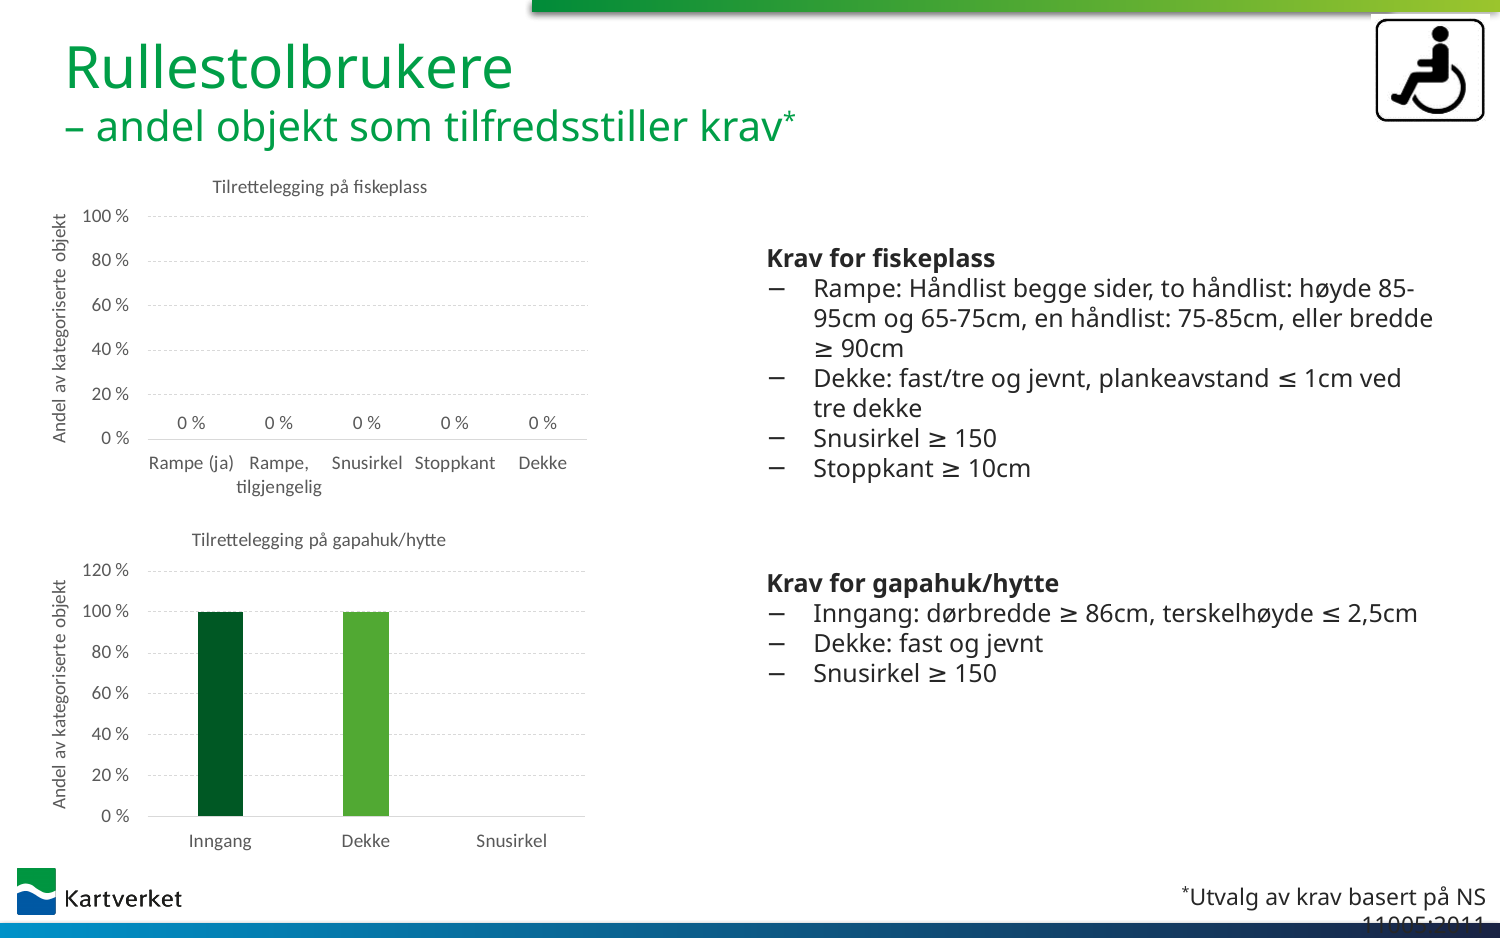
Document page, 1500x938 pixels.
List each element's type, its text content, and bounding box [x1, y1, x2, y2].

text_box Rullestolbrukere – andel objekt som tilfredsstiller krav* [49, 29, 1431, 158]
picture [41, 520, 596, 859]
picture [41, 166, 598, 505]
picture [1371, 13, 1491, 127]
text_box *Utvalg av krav basert på NS 11005:2011 [1068, 873, 1500, 938]
text_box Krav for gapahuk/hytte Inngang: dørbredde ≥ 86cm, terskelhøyde ≤ 2,5cm Dekke: fast og jevnt Snusirkel ≥ 150 [751, 560, 1452, 695]
text_box Krav for fiskeplass Rampe: Håndlist begge sider, to håndlist: høyde 85-95cm og 65-75cm, en håndlist: 75-85cm, eller bredde ≥ 90cm Dekke: fast/tre og jevnt, plankeavstand ≤ 1cm ved tre dekke Snusirkel ≥ 150 Stoppkant ≥ 10cm [751, 235, 1452, 490]
